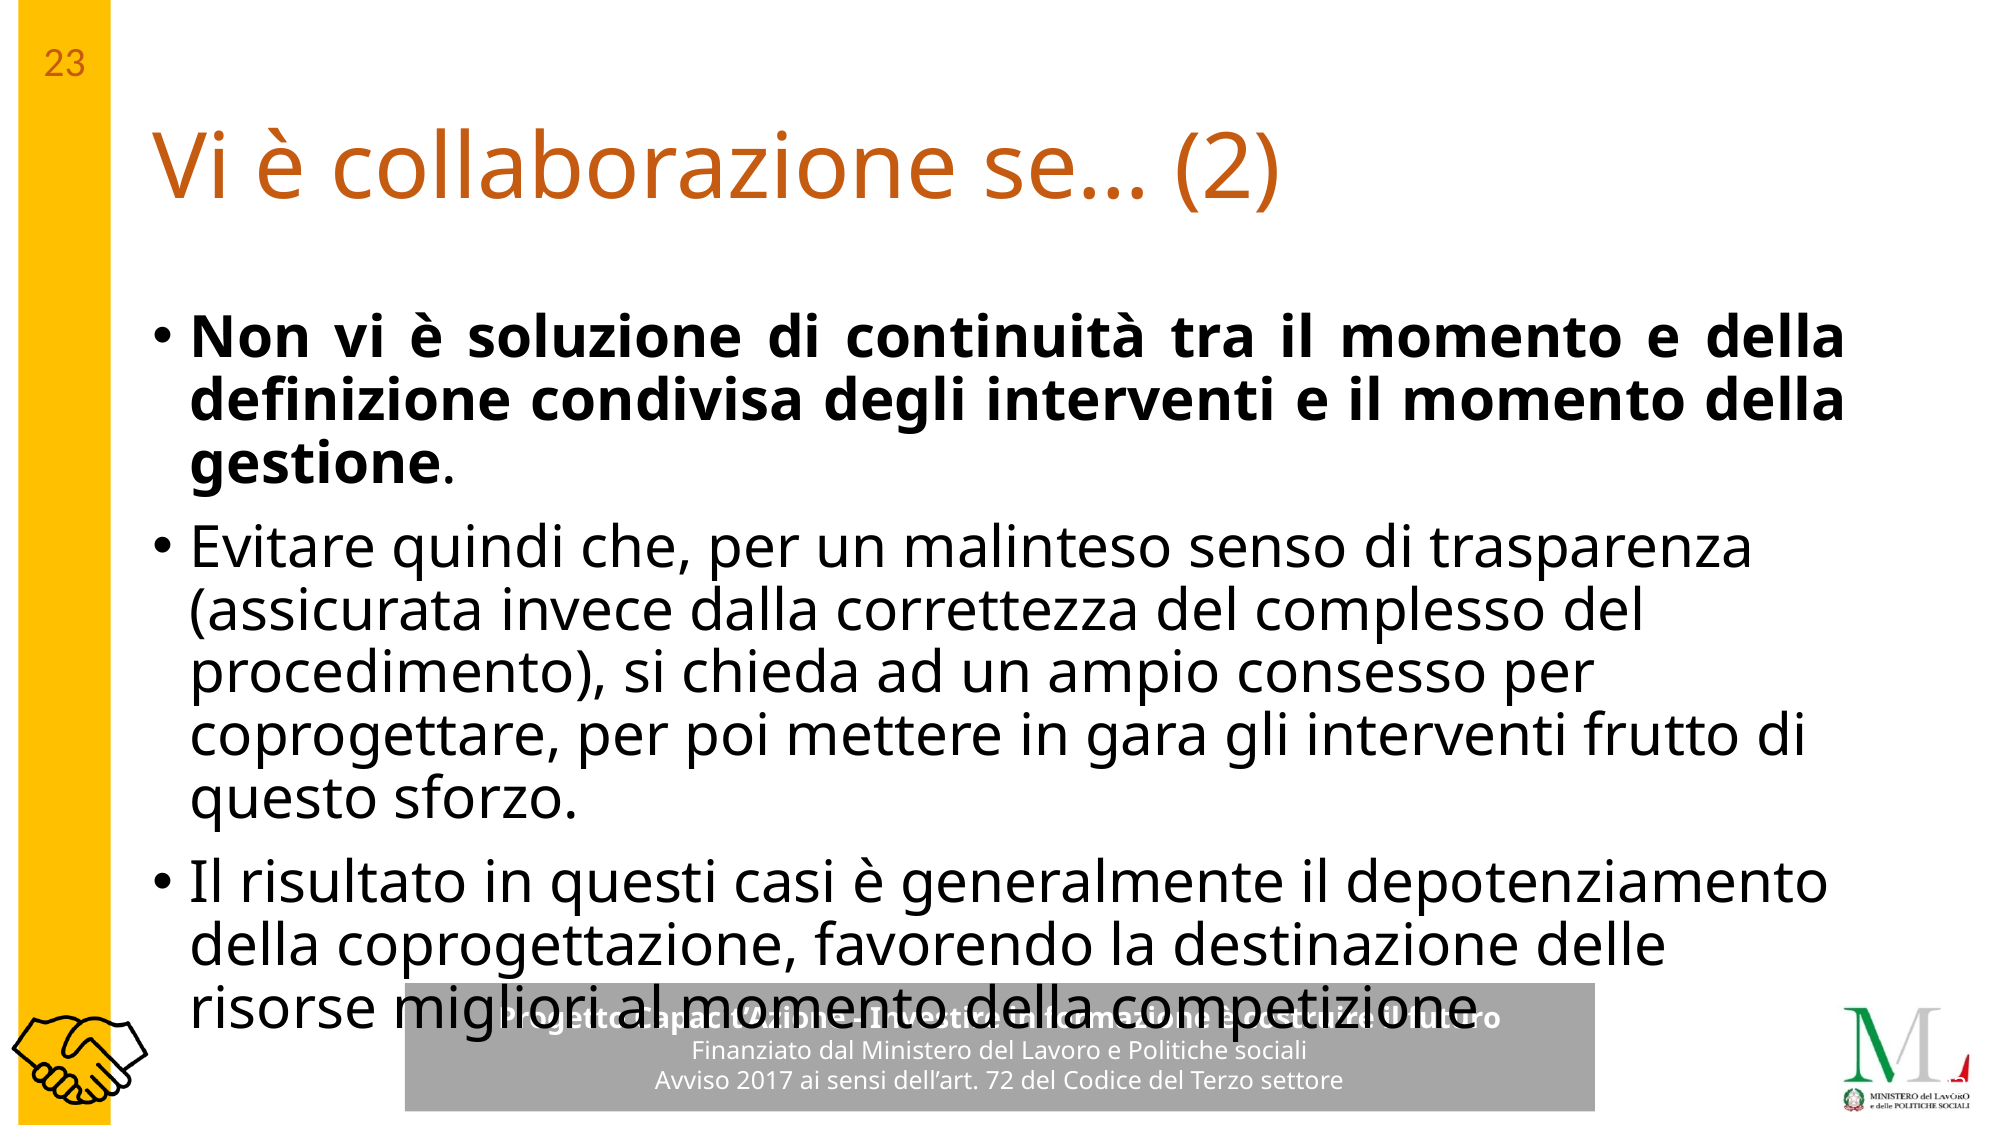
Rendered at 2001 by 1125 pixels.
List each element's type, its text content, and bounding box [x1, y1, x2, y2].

title Vi è collaborazione se… (2) [137, 59, 1863, 278]
slide_number 23 [1911, 1057, 1995, 1118]
picture [10, 1009, 149, 1109]
list Non vi è soluzione di continuità tra il momento e della definizione condivisa degli interventi e il momento della gestione. Evitare quindi che, per un malinteso senso di trasparenza (assicurata invece dalla correttezza del complesso del procedimento), si chieda ad un ampio consesso per coprogettare, per poi mettere in gara gli interventi frutto di questo sforzo. Il risultato in questi casi è generalmente il depotenziamento della coprogettazione, favorendo la destinazione delle risorse migliori al momento della competizione [137, 299, 1863, 1014]
picture [1826, 1006, 1987, 1112]
